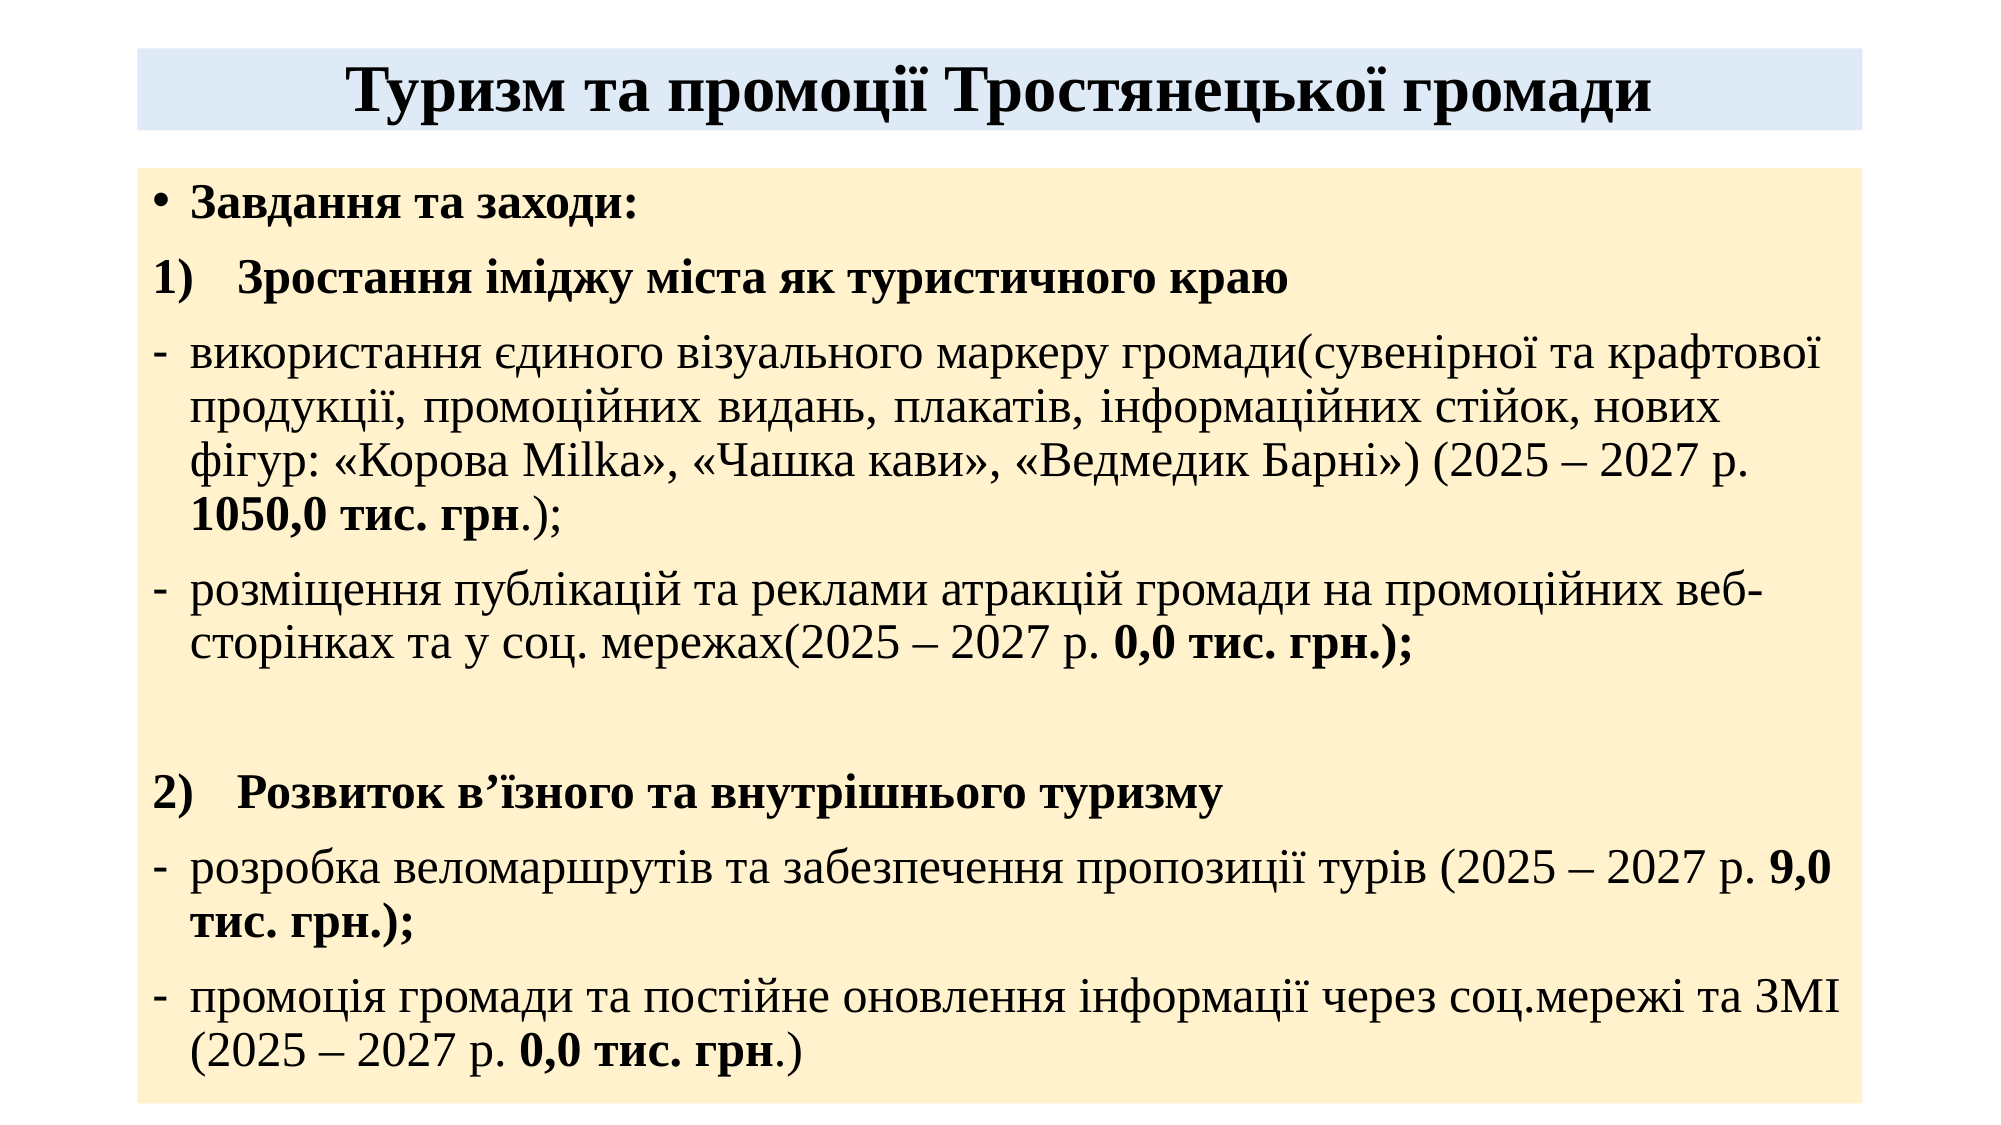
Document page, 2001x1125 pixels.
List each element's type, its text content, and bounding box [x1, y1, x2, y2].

list Завдання та заходи: Зростання іміджу міста як туристичного краю використання єдиного візуального маркеру громади(сувенірної та крафтової продукції, промоційних видань, плакатів, інформаційних стійок, нових фігур: «Корова Milka», «Чашка кави», «Ведмедик Барні») (2025 – 2027 р. 1050,0 тис. грн.); розміщення публікацій та реклами атракцій громади на промоційних веб-сторінках та у соц. мережах(2025 – 2027 р. 0,0 тис. грн.); Розвиток в’їзного та внутрішнього туризму розробка веломаршрутів та забезпечення пропозиції турів (2025 – 2027 р. 9,0 тис. грн.); промоція громади та постійне оновлення інформації через соц.мережі та ЗМІ (2025 – 2027 р. 0,0 тис. грн.) [137, 167, 1863, 1104]
title Туризм та промоції Тростянецької громади [137, 48, 1863, 131]
